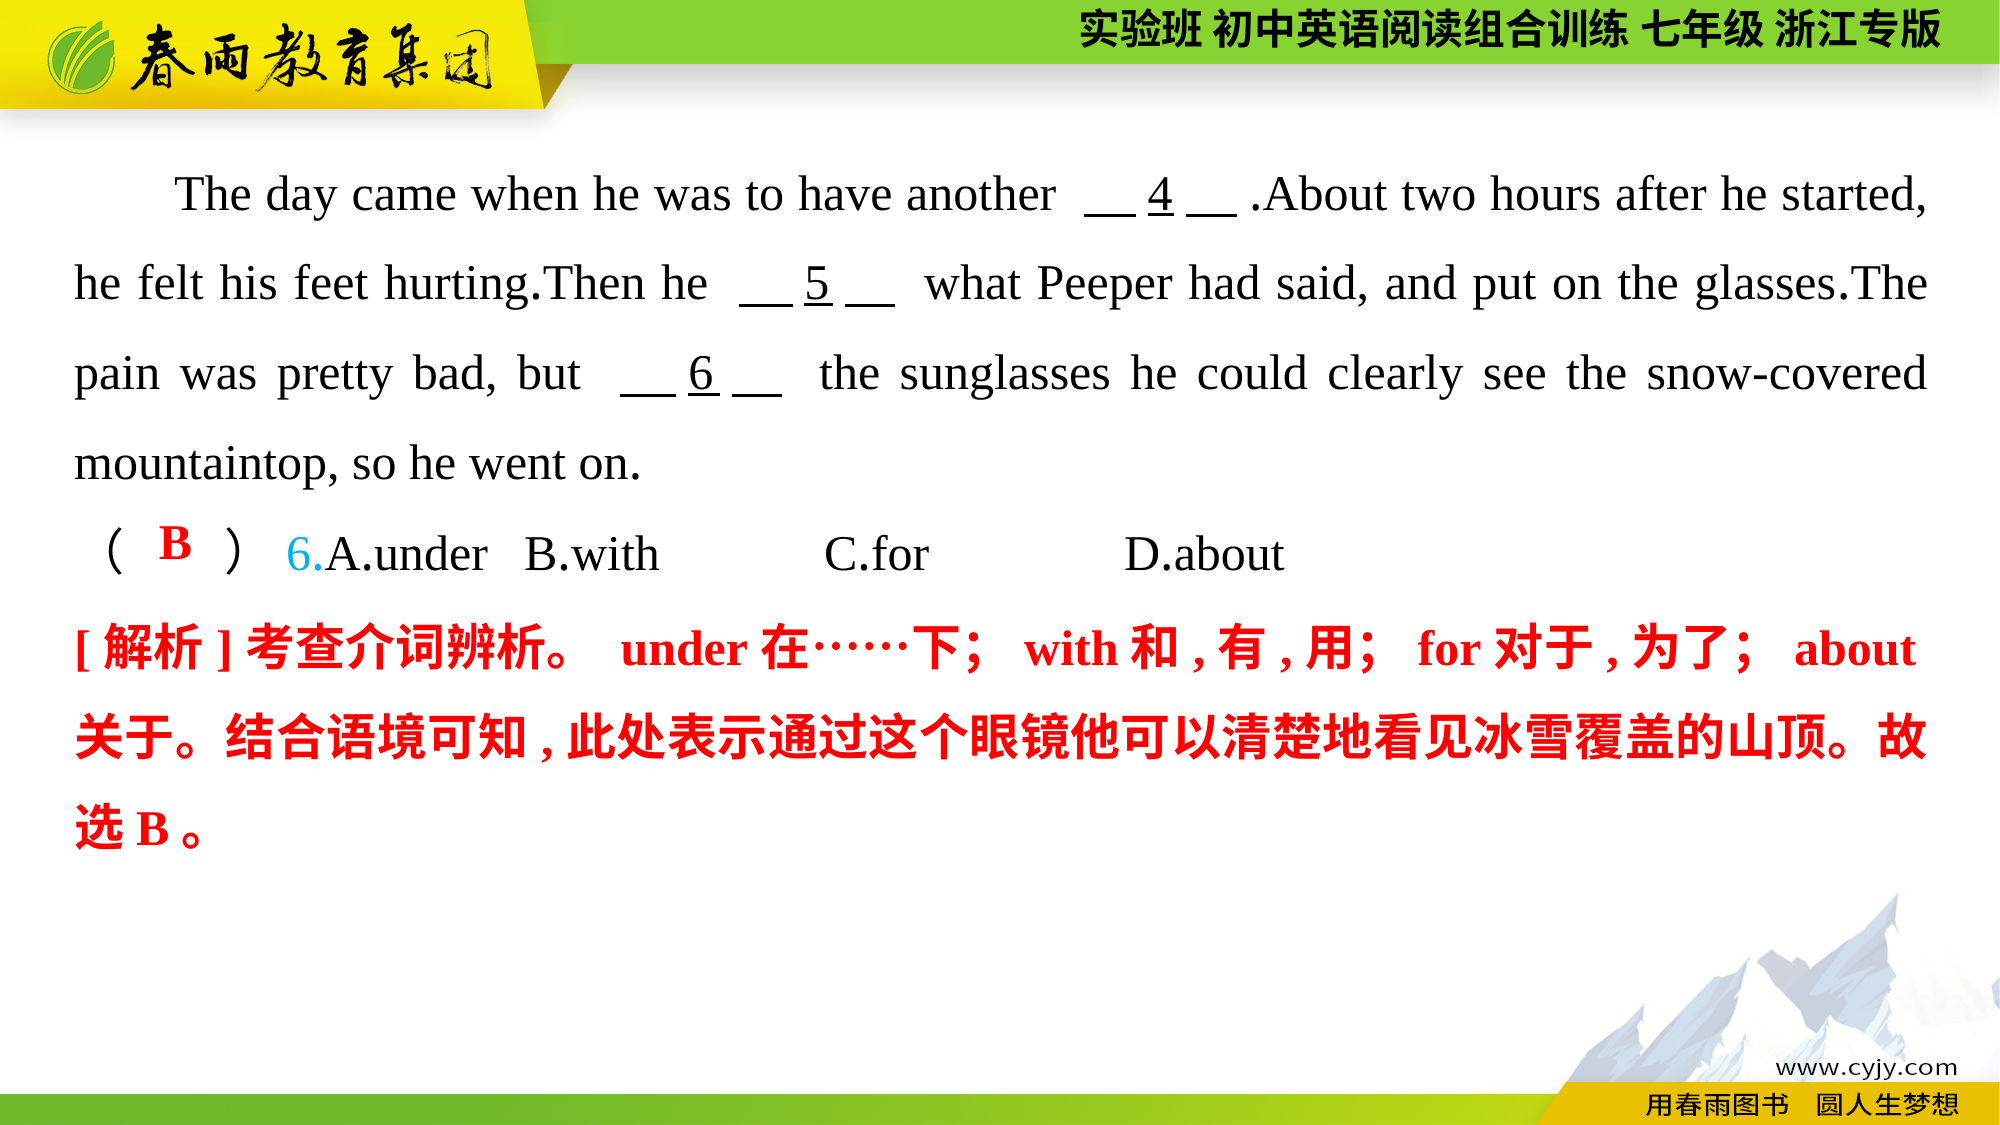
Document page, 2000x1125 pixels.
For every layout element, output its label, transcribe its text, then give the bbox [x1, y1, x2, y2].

list The day came when he was to have another 4 .About two hours after he started, he felt his feet hurting.Then he 5 what Peeper had said, and put on the glasses.The pain was pretty bad, but 6 the sunglasses he could clearly see the snow-covered mountaintop, so he went on. （ ）6.A.under B.with C.for D.about [59, 122, 1944, 577]
text_box B [144, 501, 208, 577]
text_box [解析]考查介词辨析。 under在……下；with和,有,用；for对于,为了；about关于。结合语境可知,此处表示通过这个眼镜他可以清楚地看见冰雪覆盖的山顶。故选B。 [59, 577, 1944, 863]
picture [0, 0, 2000, 1125]
